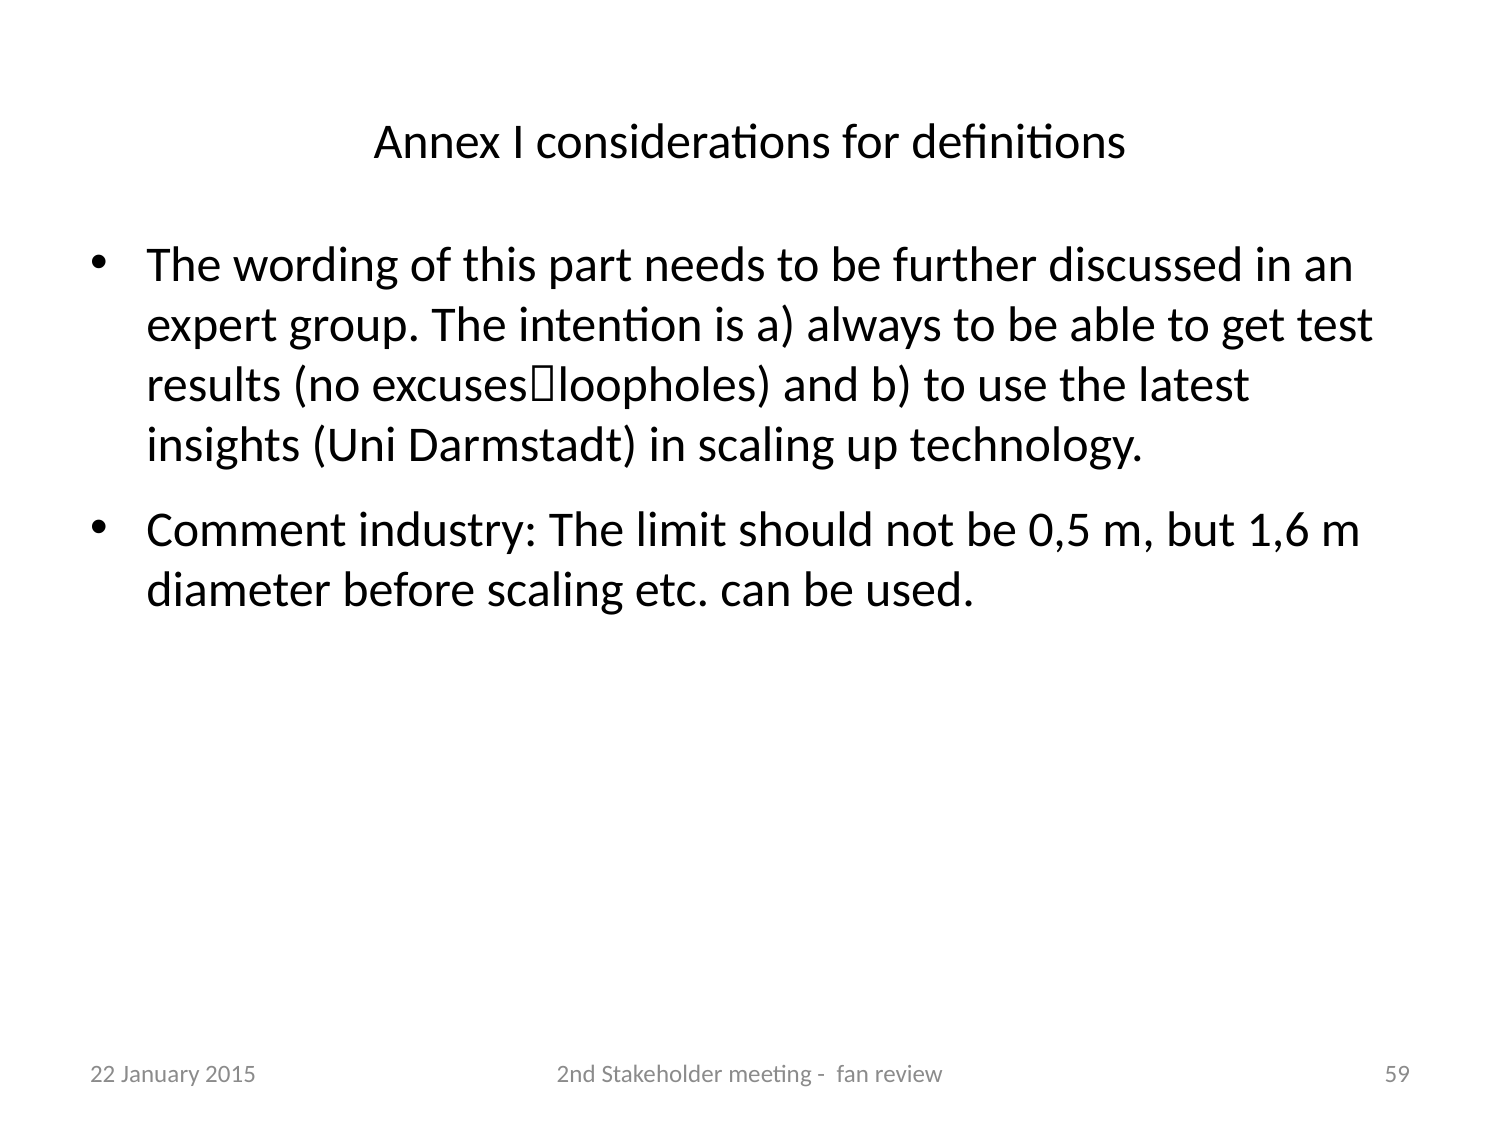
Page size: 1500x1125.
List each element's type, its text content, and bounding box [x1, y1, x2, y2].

slide_number 59 [1074, 1042, 1425, 1103]
title Annex I considerations for definitions [75, 45, 1425, 223]
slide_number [75, 1042, 425, 1103]
footer 2nd Stakeholder meeting - fan review [512, 1042, 988, 1103]
list The wording of this part needs to be further discussed in an expert group. The intention is a) always to be able to get test results (no excusesloopholes) and b) to use the latest insights (Uni Darmstadt) in scaling up technology. Comment industry: The limit should not be 0,5 m, but 1,6 m diameter before scaling etc. can be used. [75, 223, 1425, 1061]
